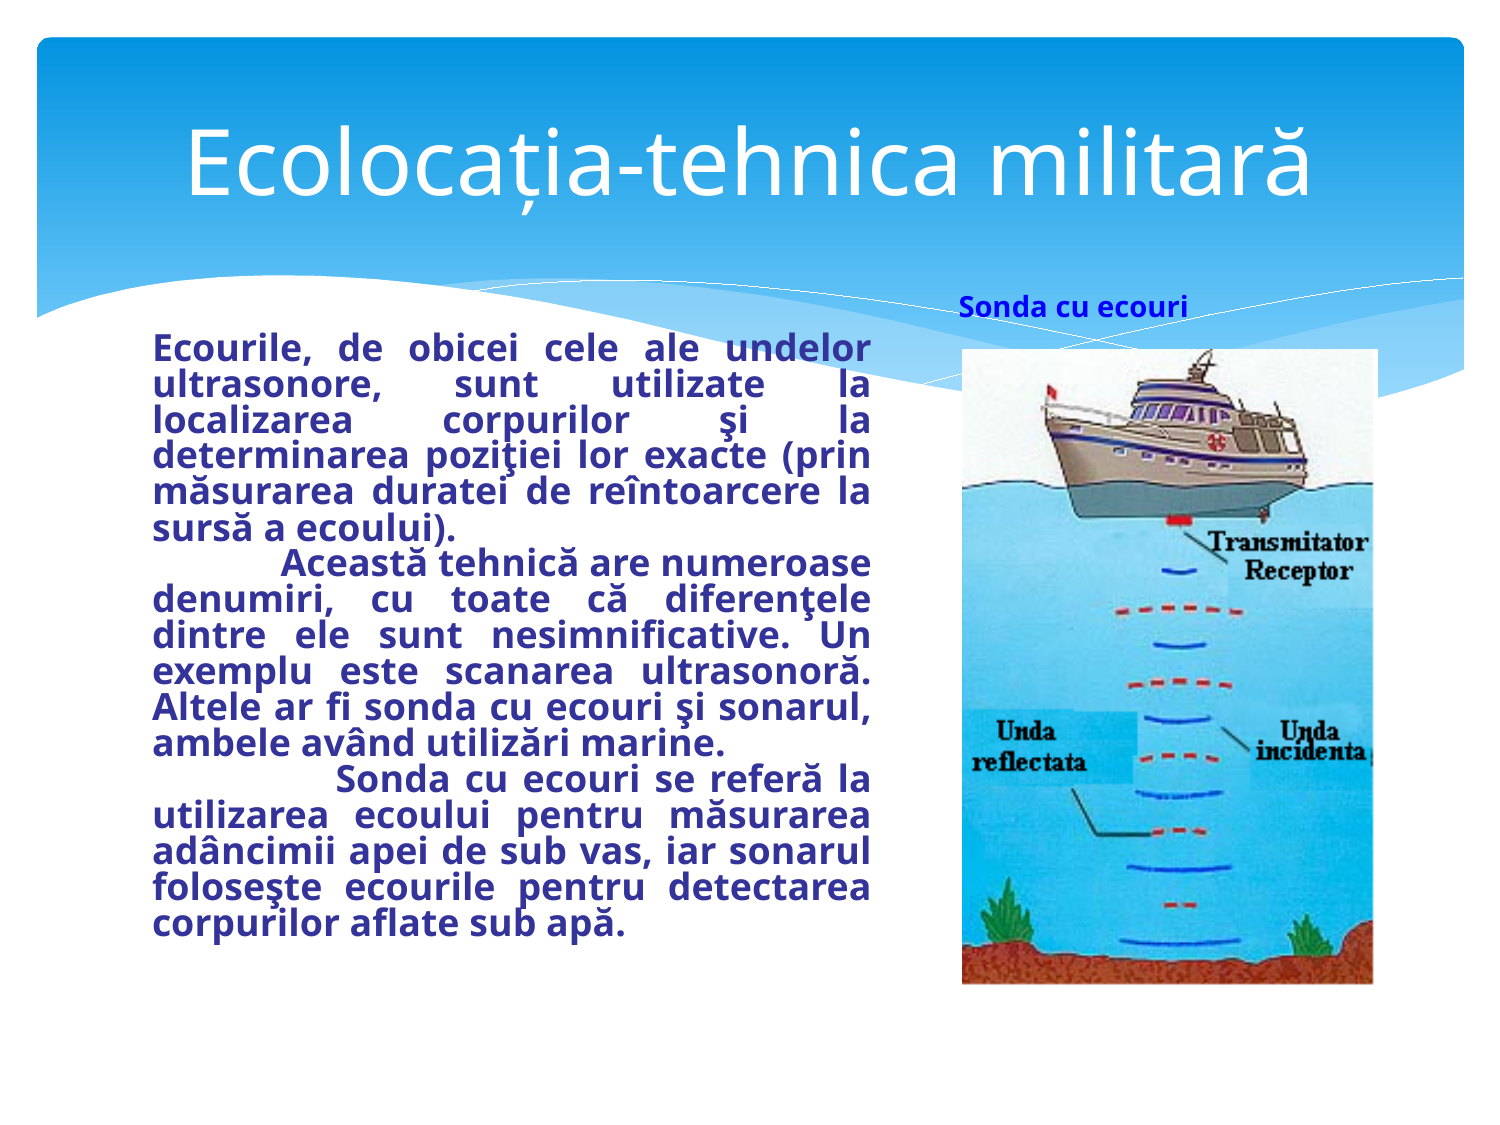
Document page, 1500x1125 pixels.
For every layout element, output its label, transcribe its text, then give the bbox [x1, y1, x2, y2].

picture [962, 349, 1378, 988]
text_box Ecourile, de obicei cele ale undelor ultrasonore, sunt utilizate la localizarea corpurilor şi la determinarea poziţiei lor exacte (prin măsurarea duratei de reîntoarcere la sursă a ecoului). Această tehnică are numeroase denumiri, cu toate că diferenţele dintre ele sunt nesimnificative. Un exemplu este scanarea ultrasonoră. Altele ar fi sonda cu ecouri şi sonarul, ambele având utilizări marine. Sonda cu ecouri se referă la utilizarea ecoului pentru măsurarea adâncimii apei de sub vas, iar sonarul foloseşte ecourile pentru detectarea corpurilor aflate sub apă. [137, 324, 761, 952]
title Ecolocația-tehnica militară [75, 55, 1425, 261]
text_box Sonda cu ecouri [761, 255, 1406, 956]
